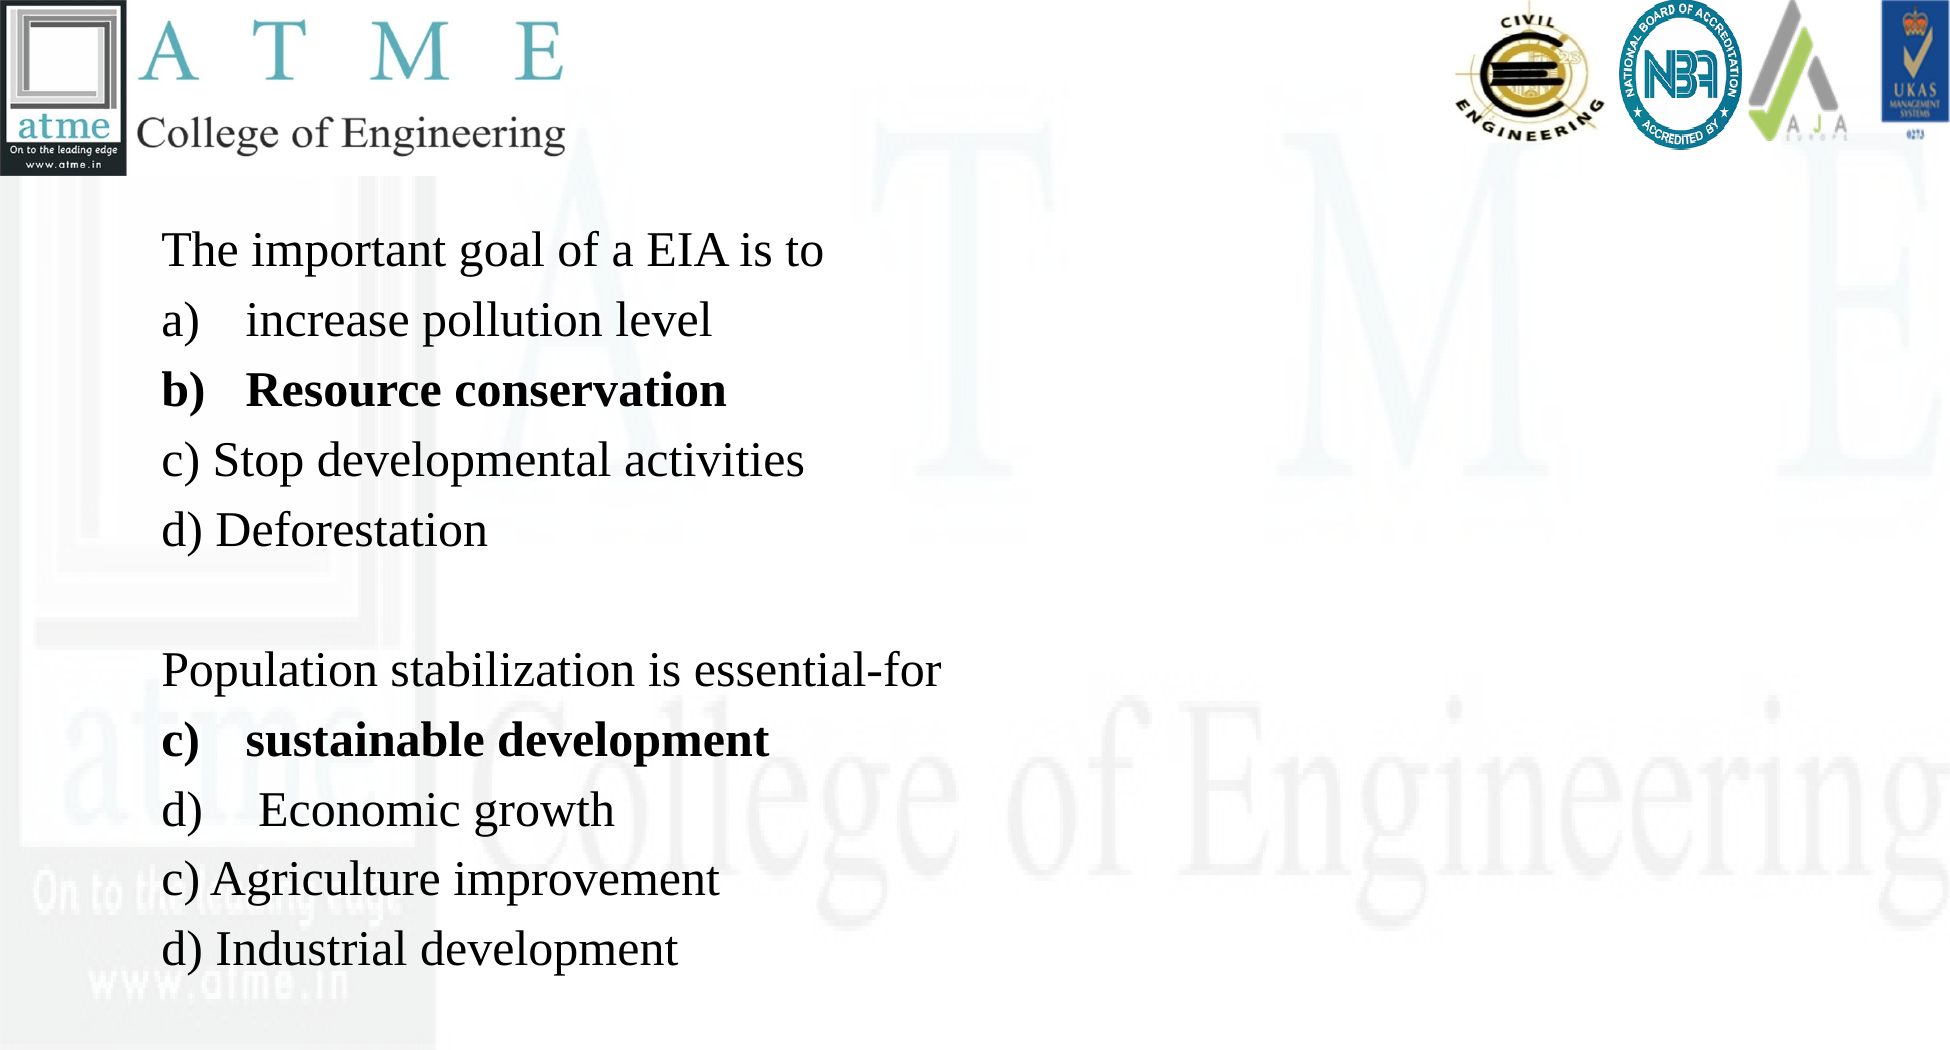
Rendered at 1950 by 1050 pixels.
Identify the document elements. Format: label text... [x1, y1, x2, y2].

picture [1748, 0, 1950, 142]
picture [1728, 89, 1736, 95]
list The important goal of a EIA is to increase pollution level Resource conservation c) Stop developmental activities d) Deforestation Population stabilization is essential-for sustainable development Economic growth c) Agriculture improvement d) Industrial development [146, 208, 1804, 992]
picture [1684, 94, 1742, 151]
picture [1619, 0, 1727, 151]
picture [1666, 139, 1680, 144]
picture [1683, 133, 1697, 137]
picture [1716, 113, 1721, 129]
picture [1725, 98, 1730, 109]
picture [1697, 9, 1702, 17]
picture [1455, 0, 1606, 144]
picture [0, 0, 566, 177]
picture [1697, 0, 1742, 54]
